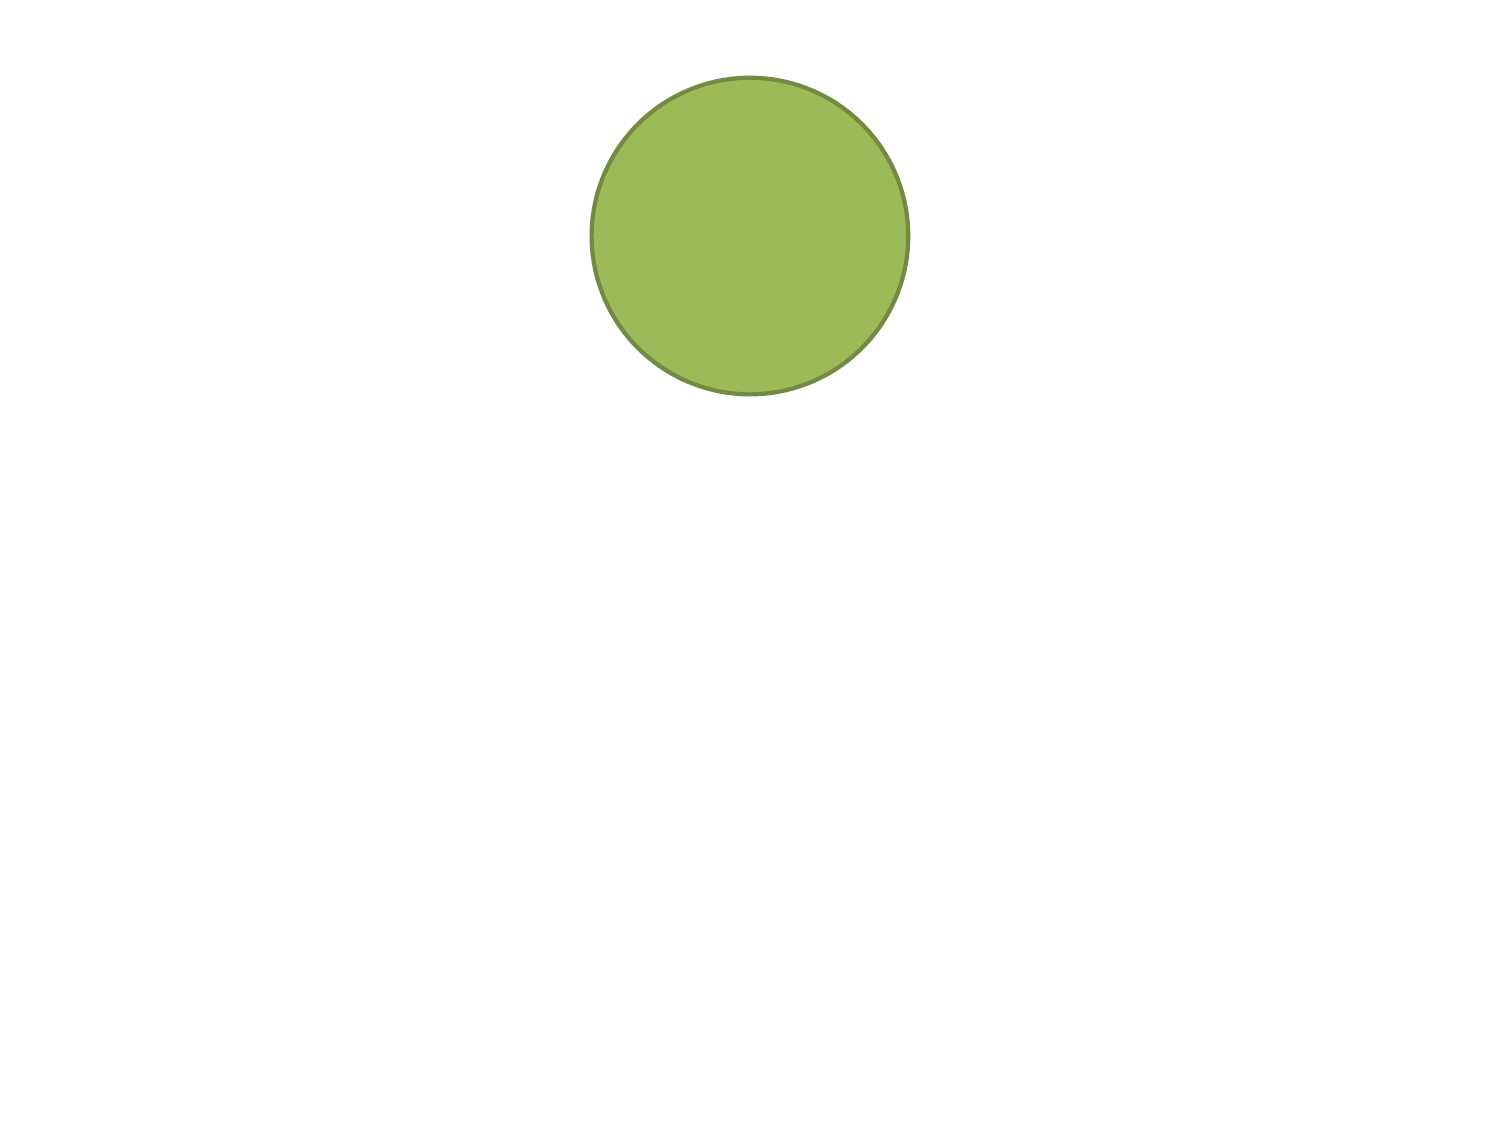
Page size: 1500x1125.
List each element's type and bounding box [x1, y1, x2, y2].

text_box [589, 75, 911, 397]
